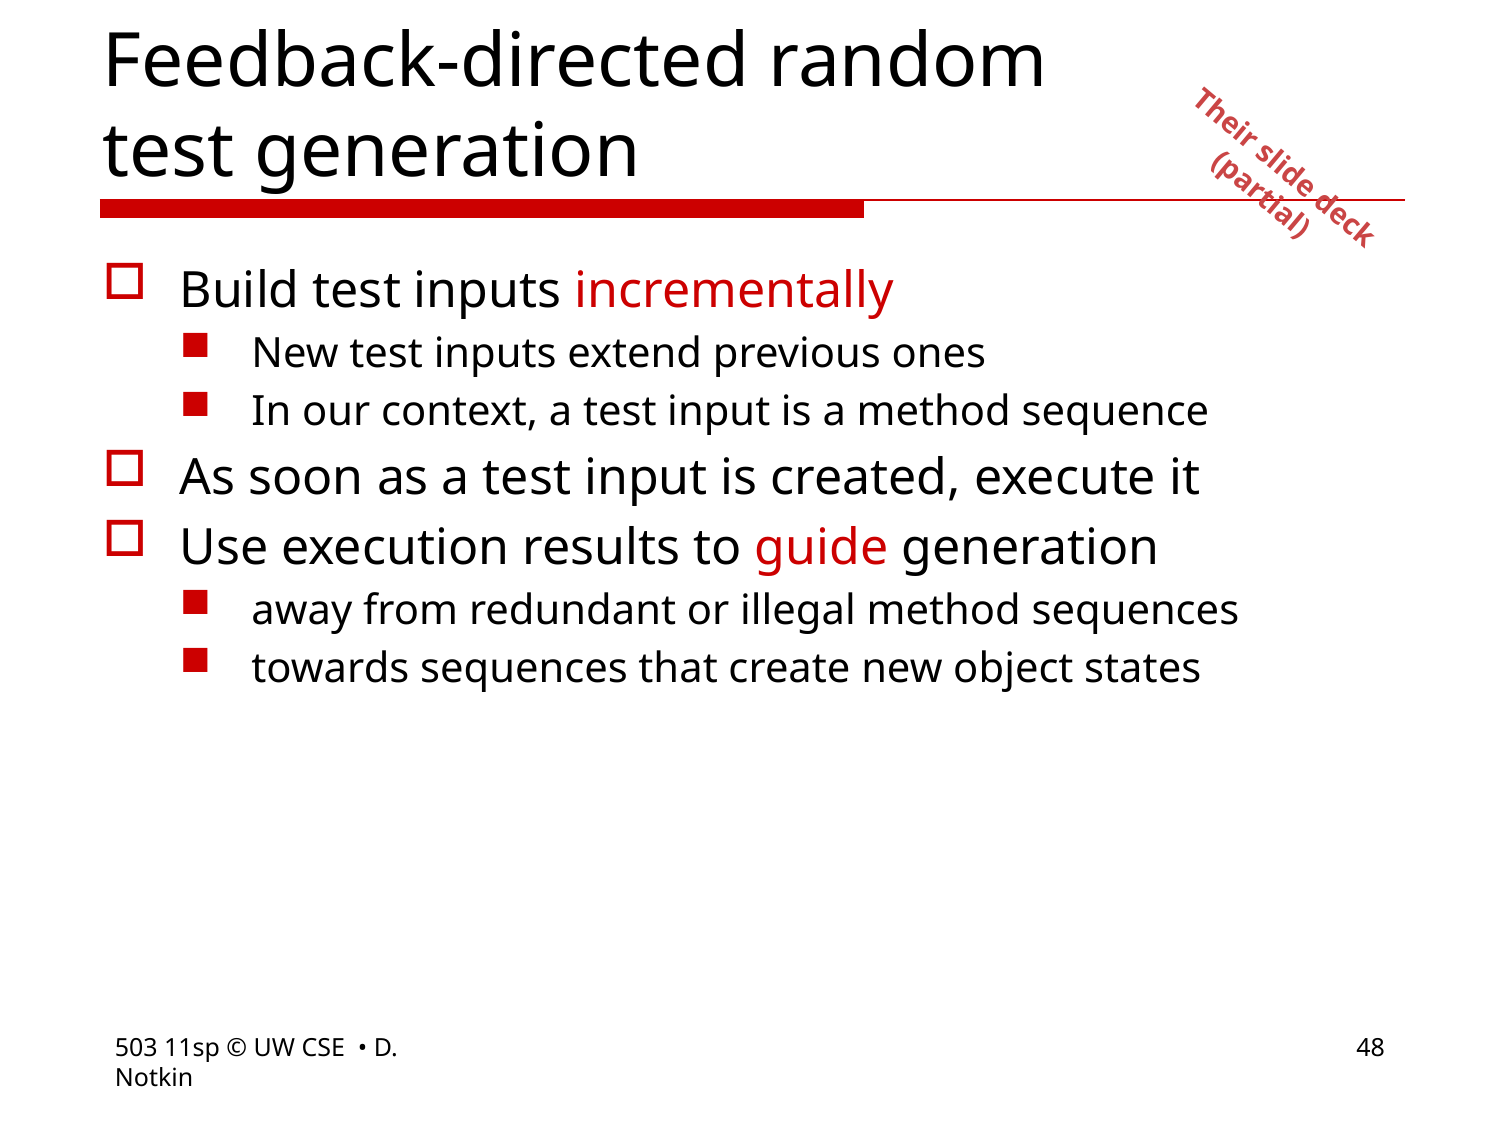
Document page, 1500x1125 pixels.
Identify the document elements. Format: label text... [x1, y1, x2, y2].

text_box Their slide deck (partial) [1147, 64, 1401, 296]
slide_number 48 [1074, 1024, 1400, 1103]
slide_number 503 11sp © UW CSE • D. Notkin [99, 1024, 425, 1103]
title Feedback-directed random test generation [87, 0, 1438, 200]
list Build test inputs incrementally New test inputs extend previous ones In our context, a test input is a method sequence As soon as a test input is created, execute it Use execution results to guide generation away from redundant or illegal method sequences towards sequences that create new object states [87, 249, 1400, 1000]
